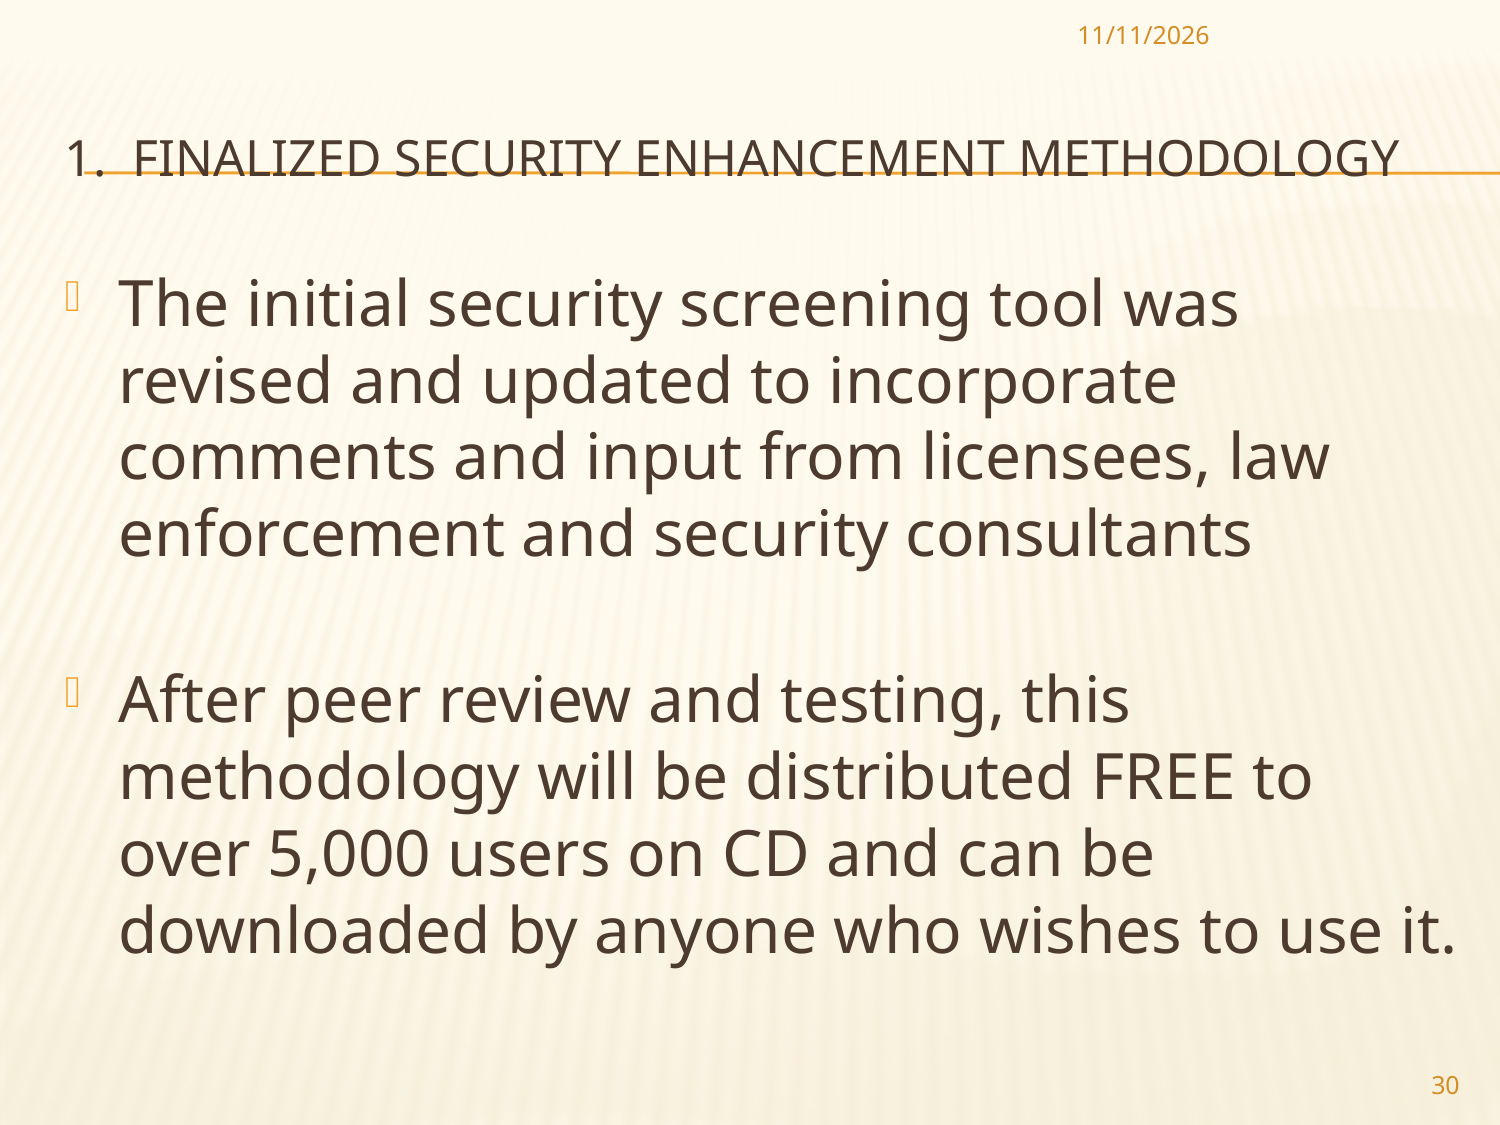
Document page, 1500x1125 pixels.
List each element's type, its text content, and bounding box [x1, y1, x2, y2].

list The initial security screening tool was revised and updated to incorporate comments and input from licensees, law enforcement and security consultants After peer review and testing, this methodology will be distributed FREE to over 5,000 users on CD and can be downloaded by anyone who wishes to use it. [50, 254, 1475, 998]
slide_number 30 [1350, 1061, 1475, 1103]
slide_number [1062, 12, 1475, 60]
title 1. Finalized Security Enhancement Methodology [50, 87, 1475, 225]
